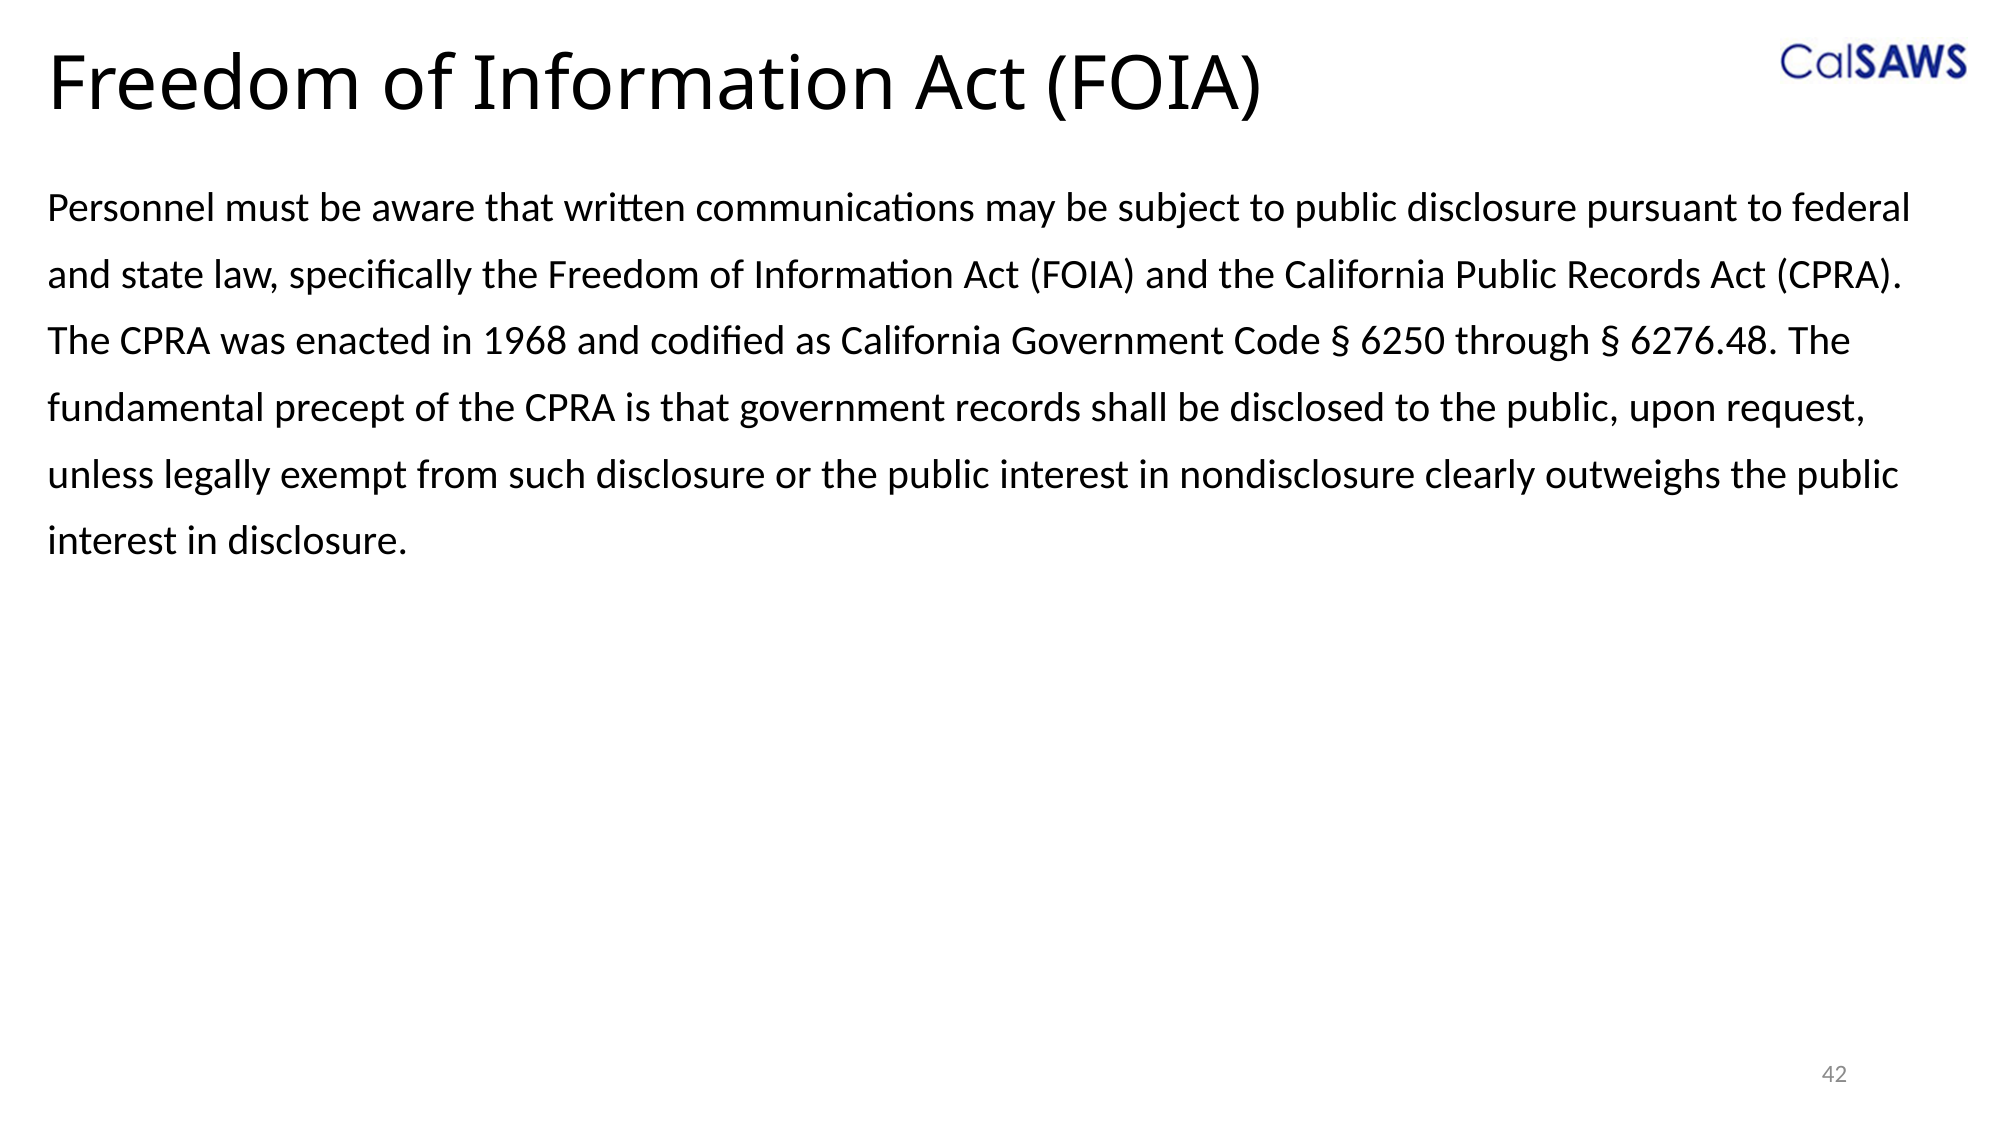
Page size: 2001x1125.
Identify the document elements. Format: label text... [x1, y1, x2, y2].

picture [1780, 37, 1968, 84]
text_box Personnel must be aware that written communications may be subject to public disclosure pursuant to federal and state law, specifically the Freedom of Information Act (FOIA) and the California Public Records Act (CPRA). The CPRA was enacted in 1968 and codified as California Government Code § 6250 through § 6276.48. The fundamental precept of the CPRA is that government records shall be disclosed to the public, upon request, unless legally exempt from such disclosure or the public interest in nondisclosure clearly outweighs the public interest in disclosure. [32, 155, 1959, 763]
slide_number 42 [1412, 1042, 1863, 1103]
text_box Freedom of Information Act (FOIA) [32, 37, 1299, 155]
